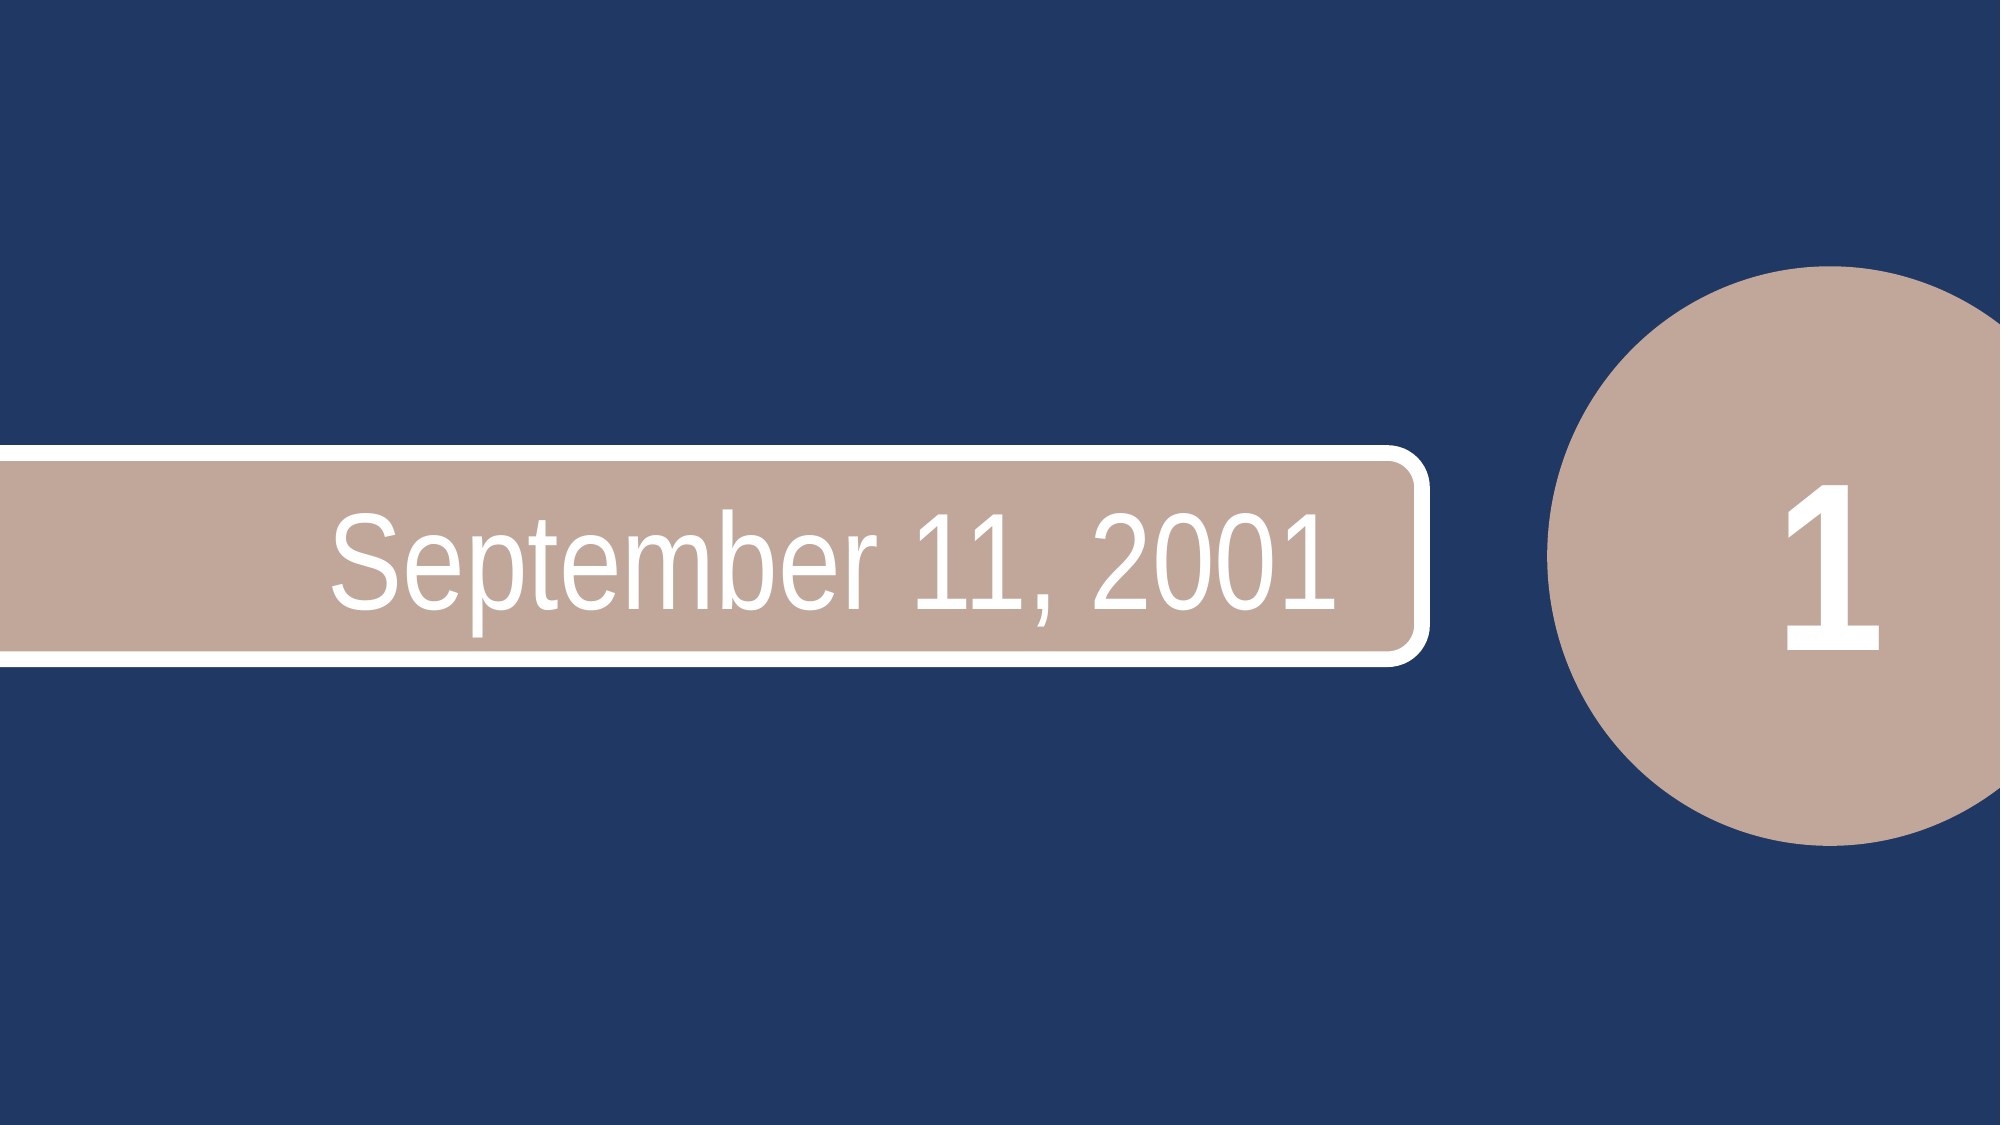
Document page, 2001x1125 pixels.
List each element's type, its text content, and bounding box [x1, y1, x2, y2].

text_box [1547, 266, 2000, 846]
text_box [0, 451, 1424, 661]
text_box September 11, 2001 [74, 465, 1356, 645]
